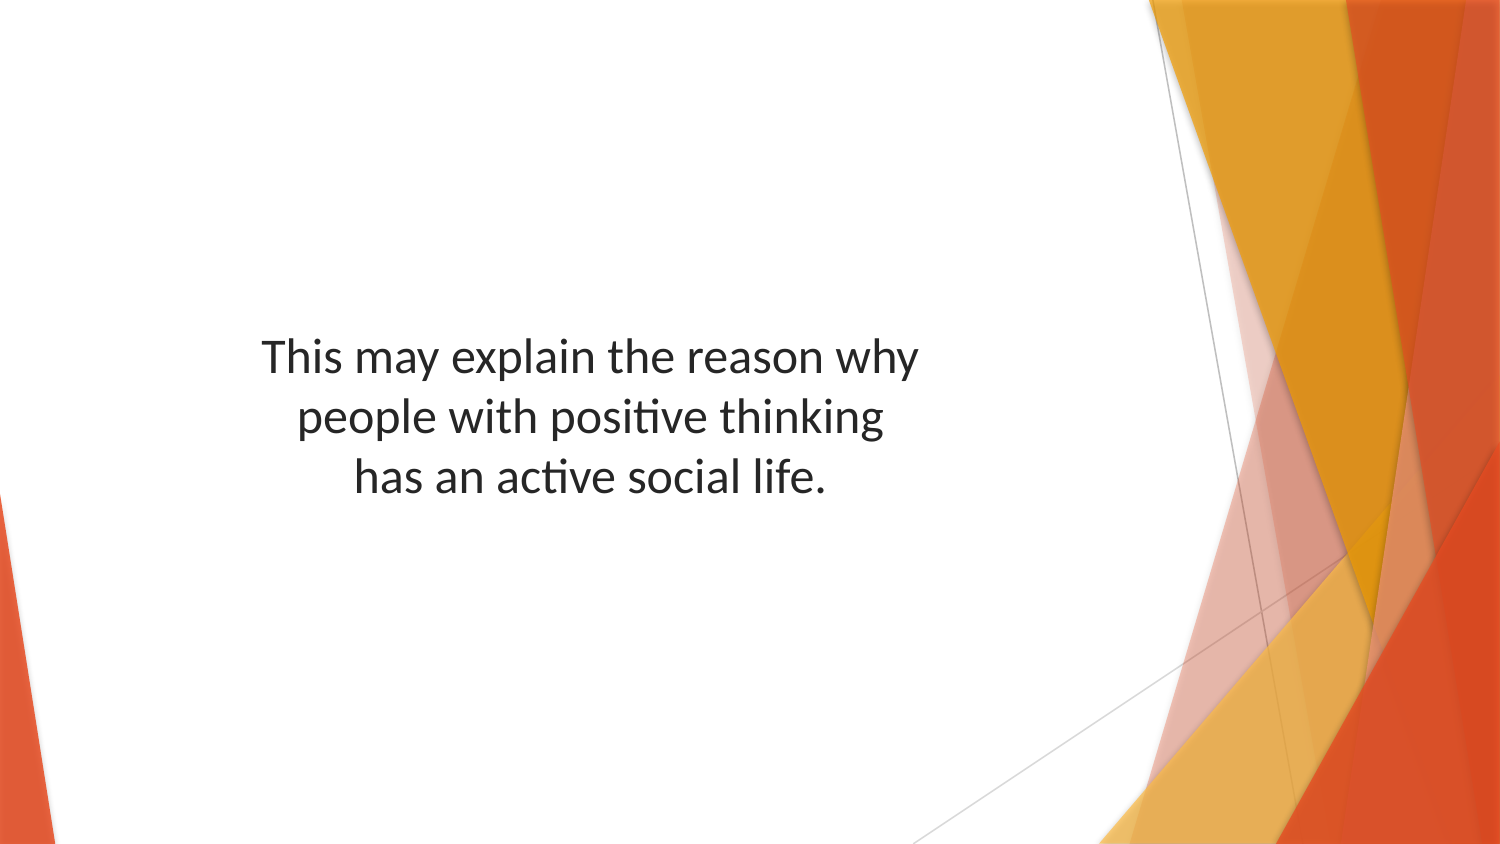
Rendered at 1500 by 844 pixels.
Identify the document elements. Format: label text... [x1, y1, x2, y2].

list This may explain the reason why people with positive thinking has an active social life. [242, 315, 939, 659]
